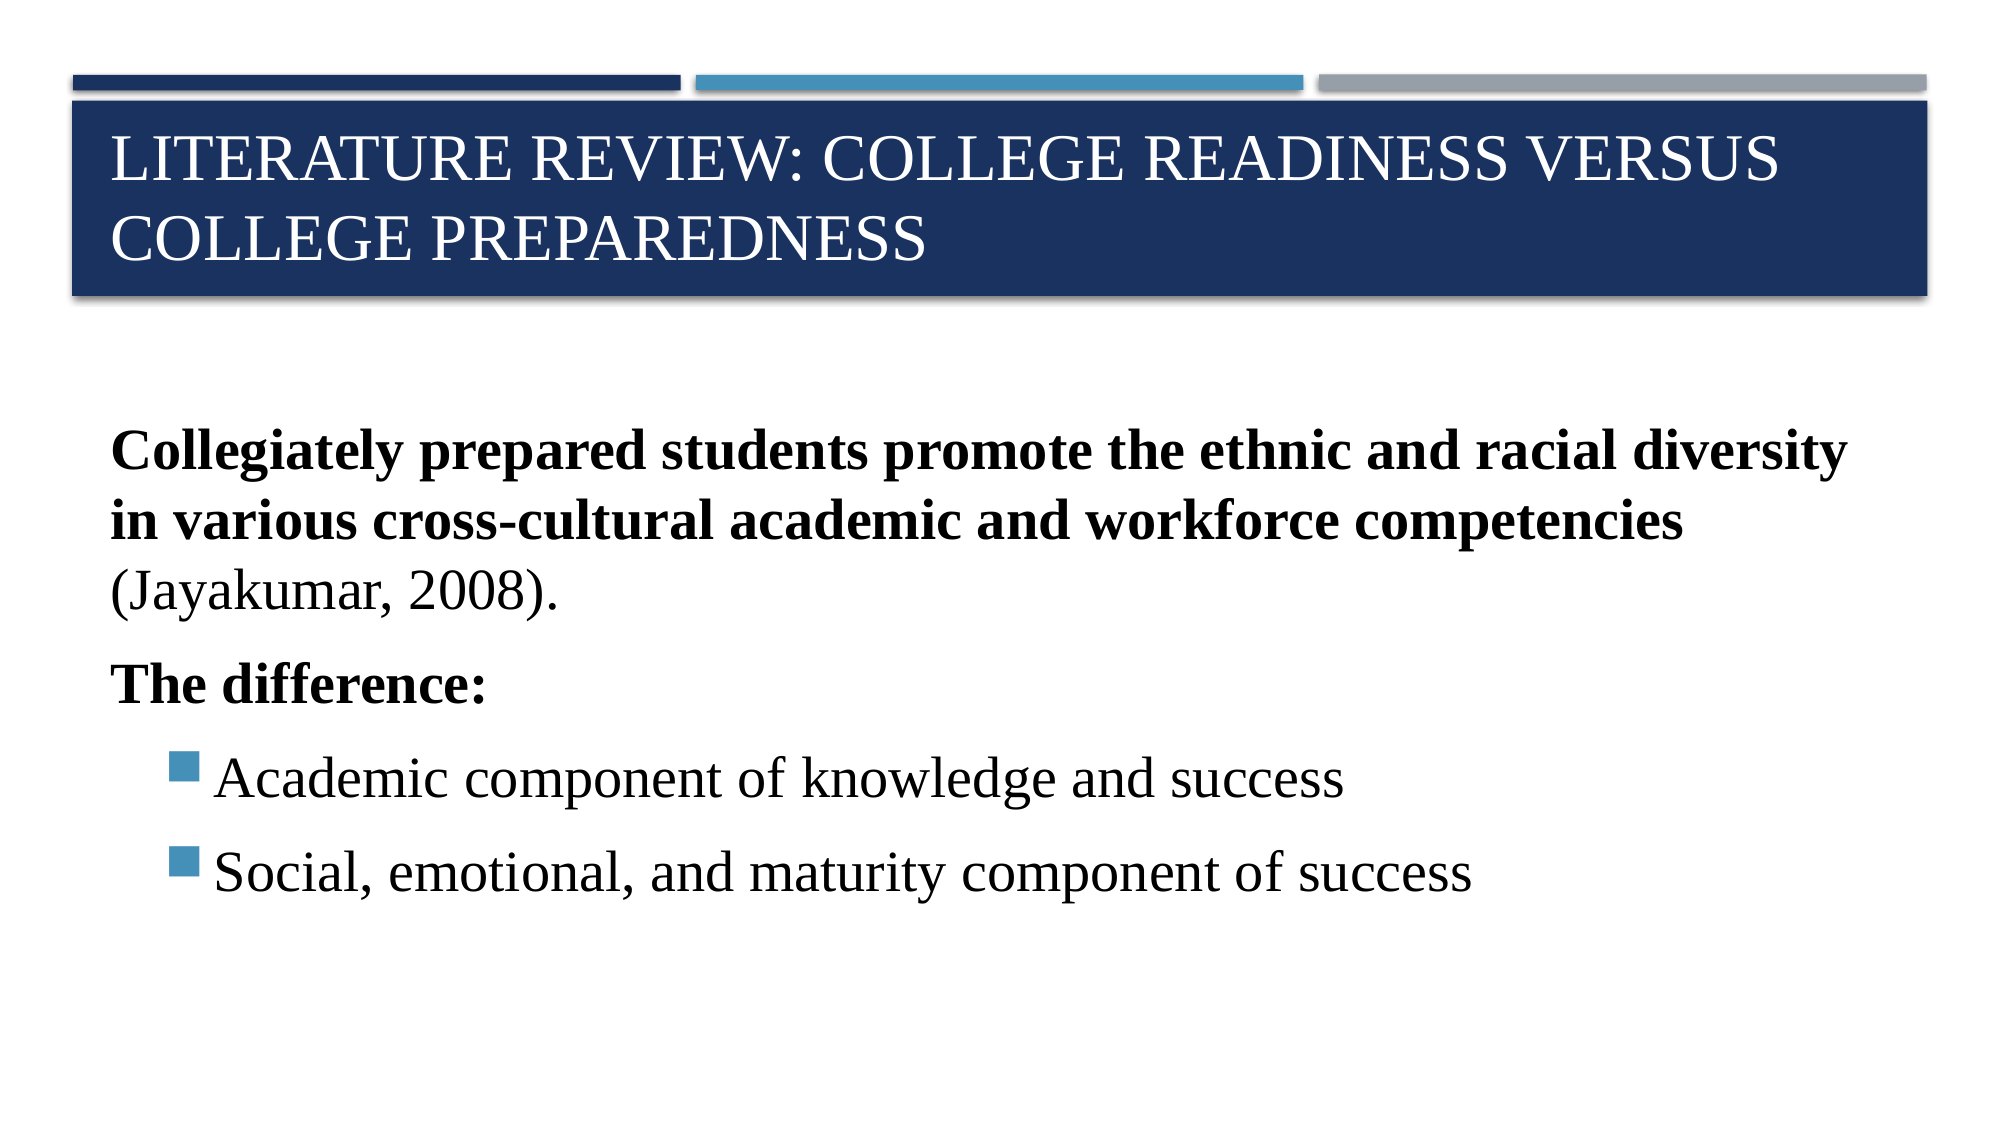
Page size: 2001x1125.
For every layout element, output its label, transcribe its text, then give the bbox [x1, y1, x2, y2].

list Collegiately prepared students promote the ethnic and racial diversity in various cross-cultural academic and workforce competencies (Jayakumar, 2008). The difference: Academic component of knowledge and success Social, emotional, and maturity component of success [95, 304, 1905, 1010]
title Literature Review: College Readiness versus College Preparedness [95, 115, 1905, 282]
